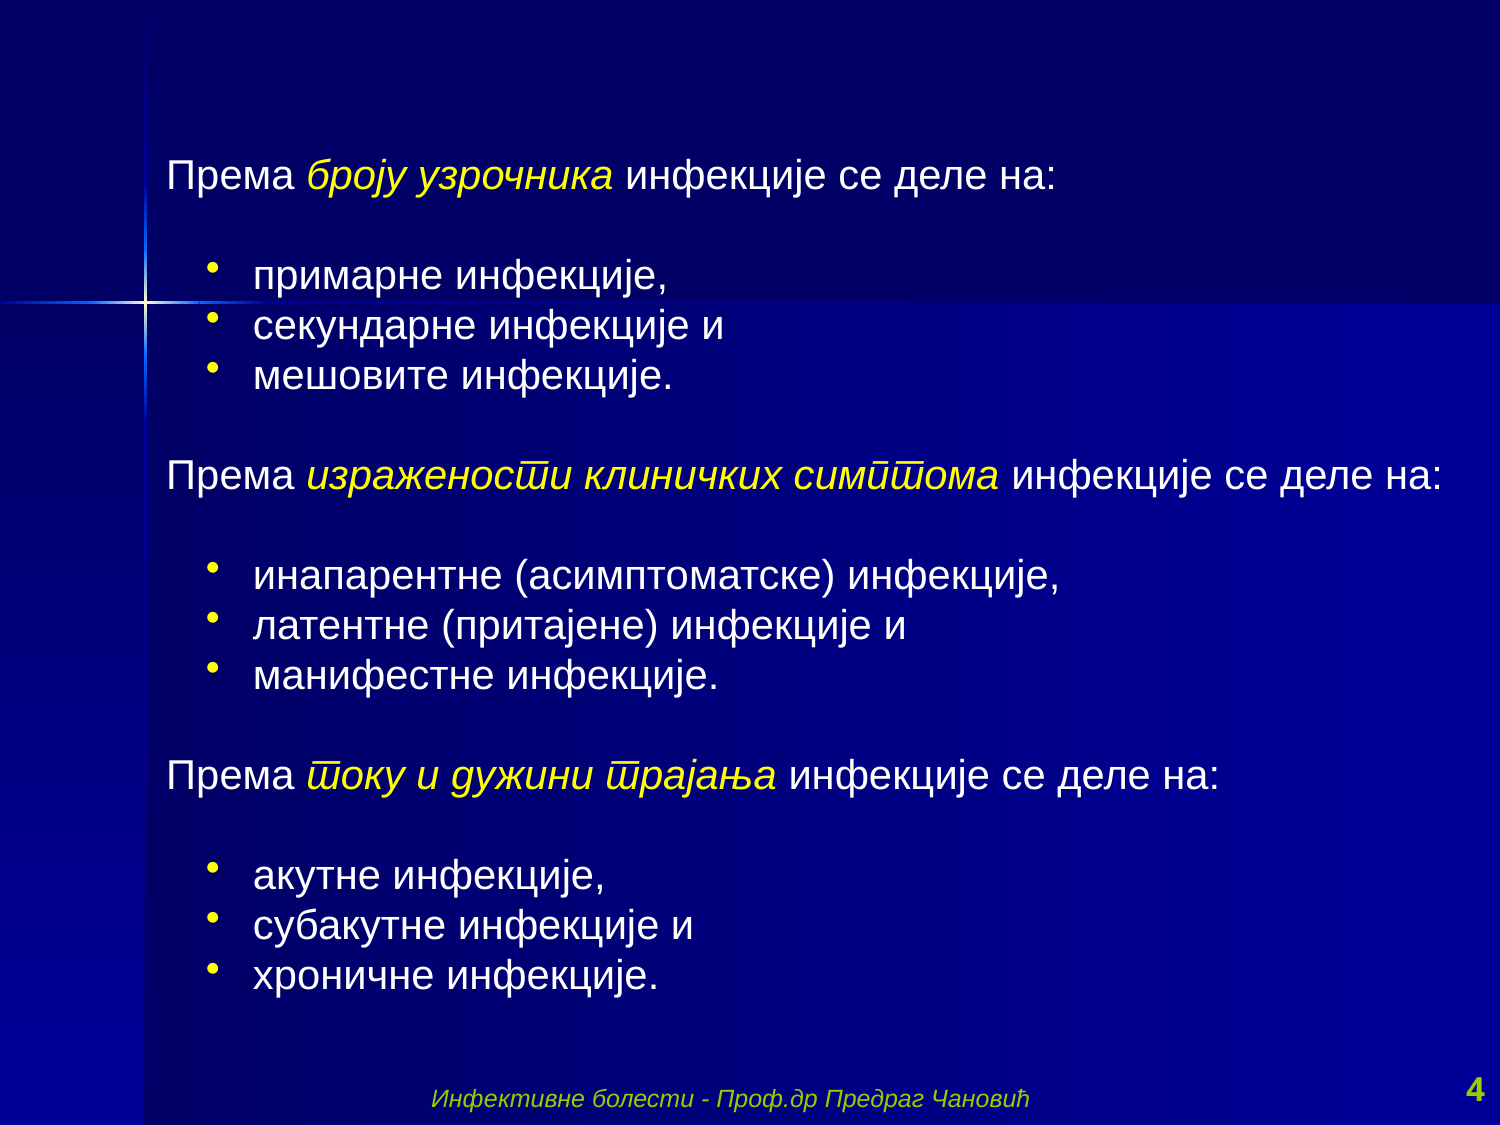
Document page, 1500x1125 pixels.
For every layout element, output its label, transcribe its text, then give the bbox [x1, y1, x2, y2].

text_box Према броју узрочника инфекције се деле на: примарне инфекције, секундарне инфекције и мешовите инфекције. Према изражености клиничких симптома инфекције се деле на: инапарентне (асимптоматске) инфекције, латентне (притајене) инфекције и манифестне инфекције. Према току и дужини трајања инфекције се деле на: акутне инфекције, субакутне инфекције и хроничне инфекције. [151, 140, 1477, 1006]
footer Инфективне болести - Проф.др Предраг Чановић [412, 1074, 1051, 1125]
slide_number 4 [1354, 1059, 1500, 1125]
